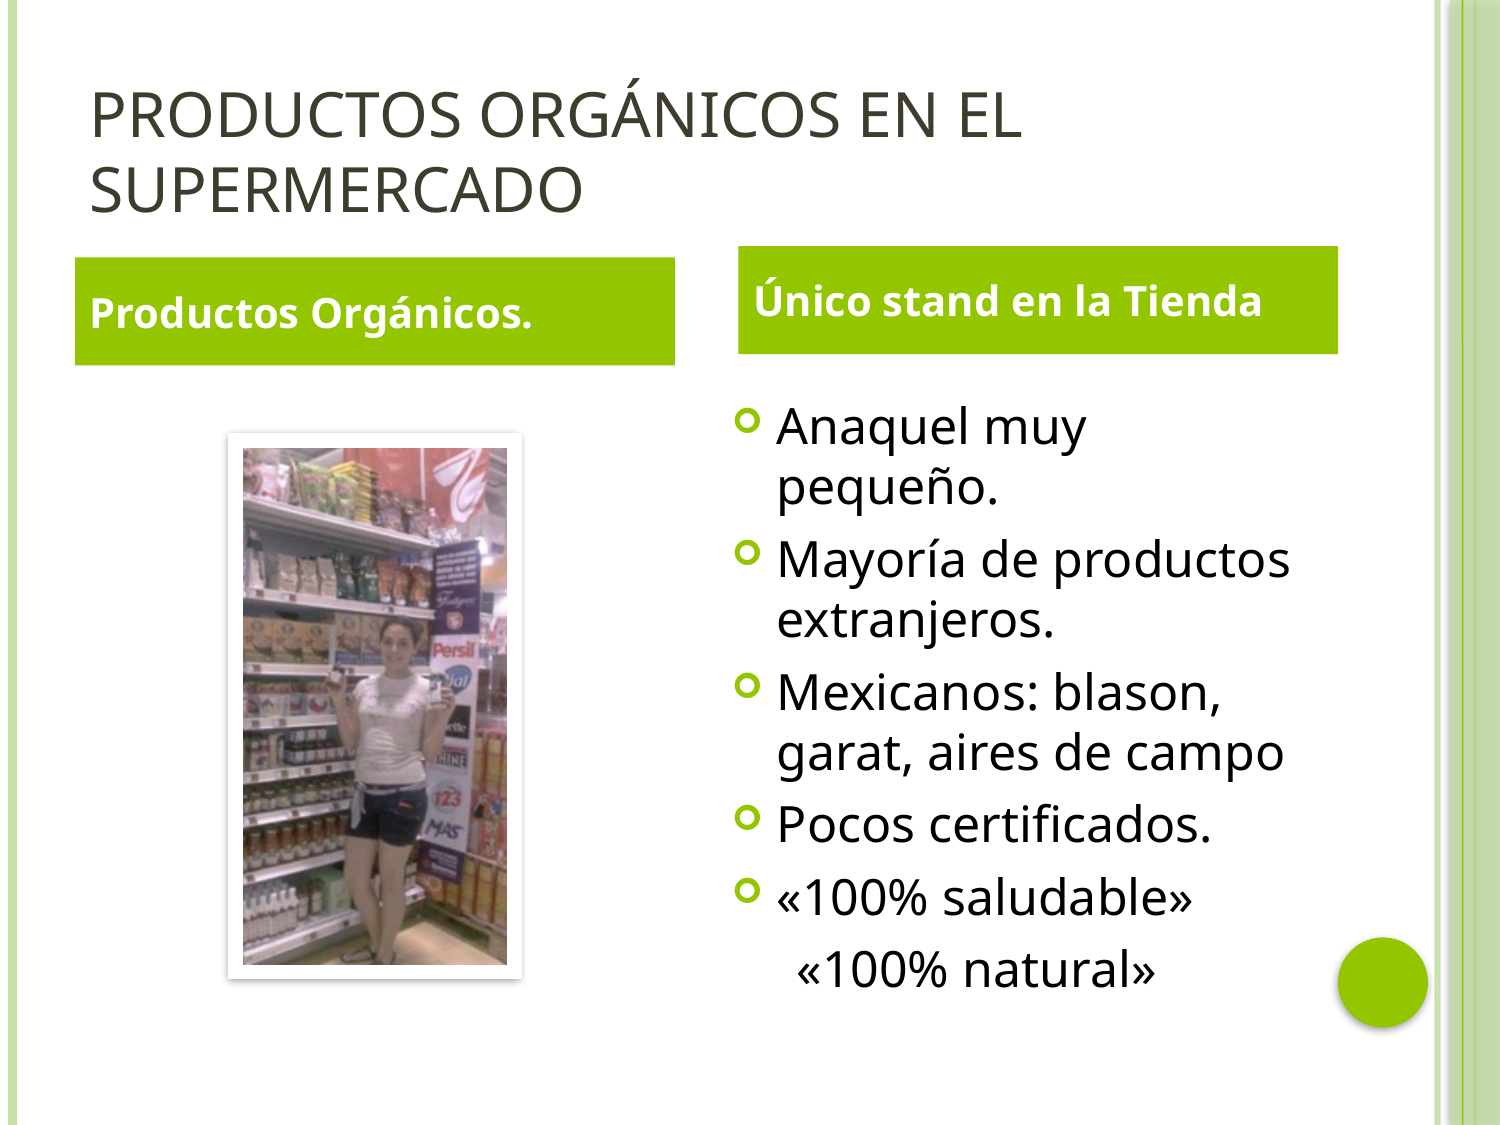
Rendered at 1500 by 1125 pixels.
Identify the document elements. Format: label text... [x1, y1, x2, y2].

list Productos Orgánicos. [75, 257, 675, 366]
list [242, 447, 508, 966]
title Productos orgánicos en el supermercado [75, 44, 1313, 233]
list Único stand en la Tienda [738, 246, 1339, 355]
list Anaquel muy pequeño. Mayoría de productos extranjeros. Mexicanos: blason, garat, aires de campo Pocos certificados. «100% saludable» «100% natural» [717, 387, 1318, 1025]
